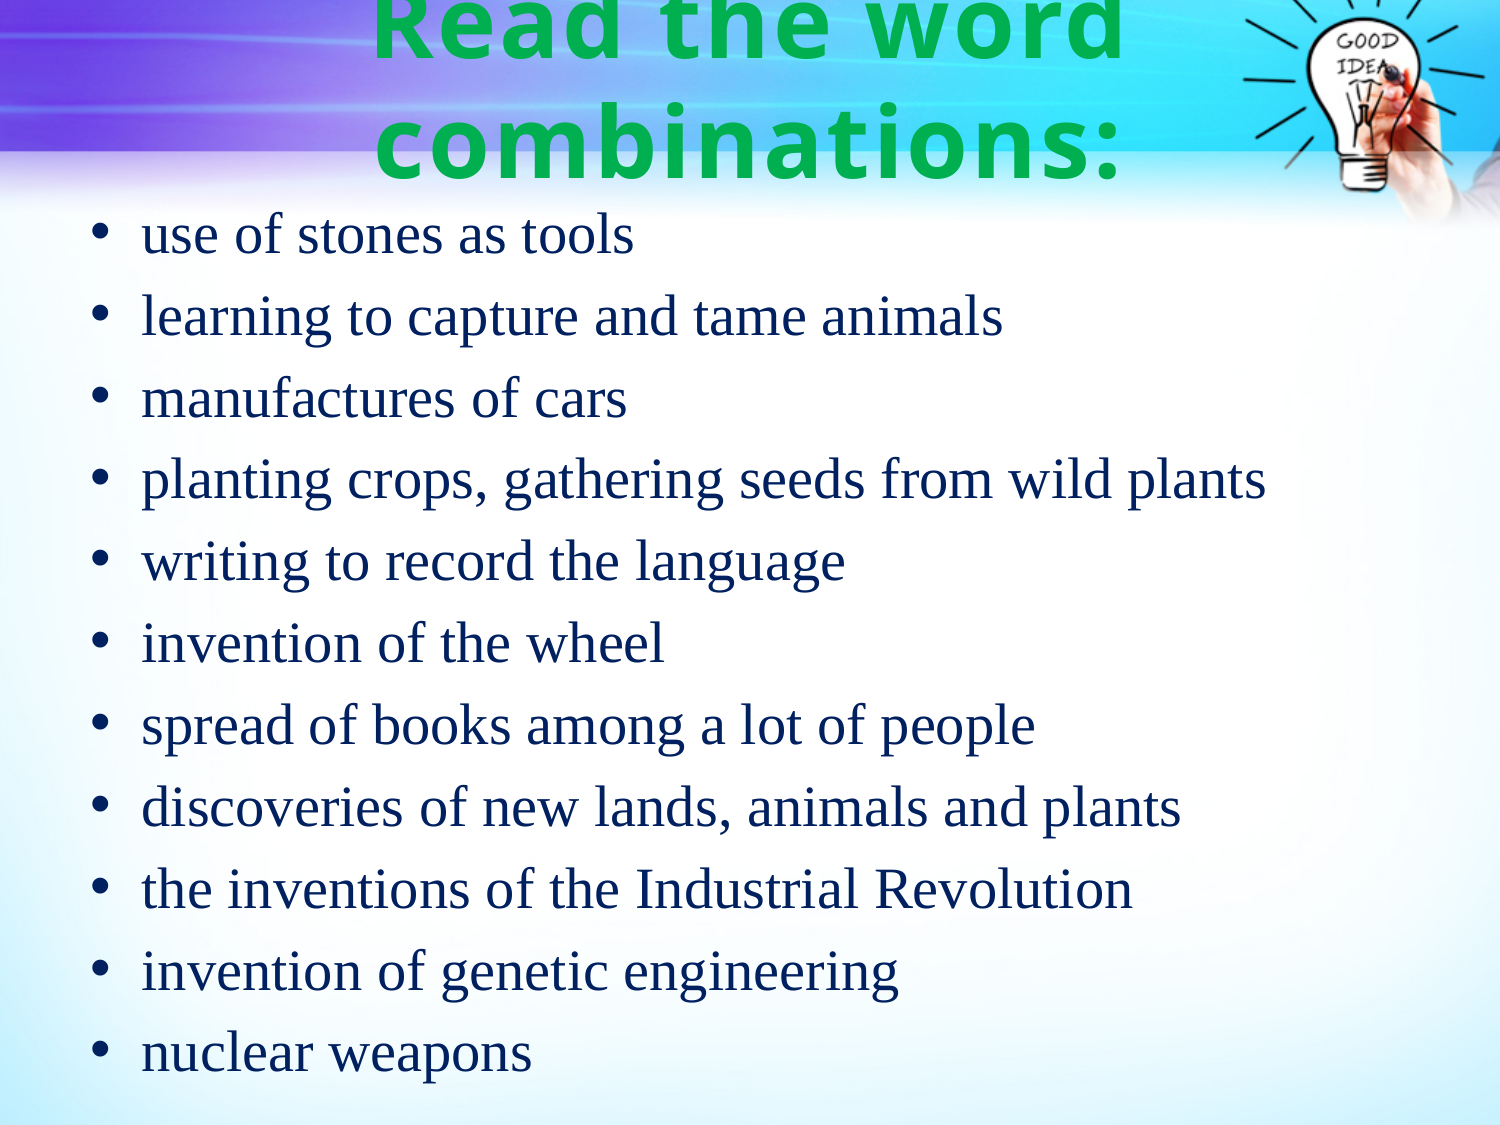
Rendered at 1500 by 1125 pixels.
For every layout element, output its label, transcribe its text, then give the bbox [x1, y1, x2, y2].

list use of stones as tools learning to capture and tame animals manufactures of cars planting crops, gathering seeds from wild plants writing to record the language invention of the wheel spread of books among a lot of people discoveries of new lands, animals and plants the inventions of the Industrial Revolution invention of genetic engineering nuclear weapons [75, 187, 1425, 1100]
picture [0, 0, 1500, 1125]
title Read the word combinations: [75, 45, 1425, 187]
